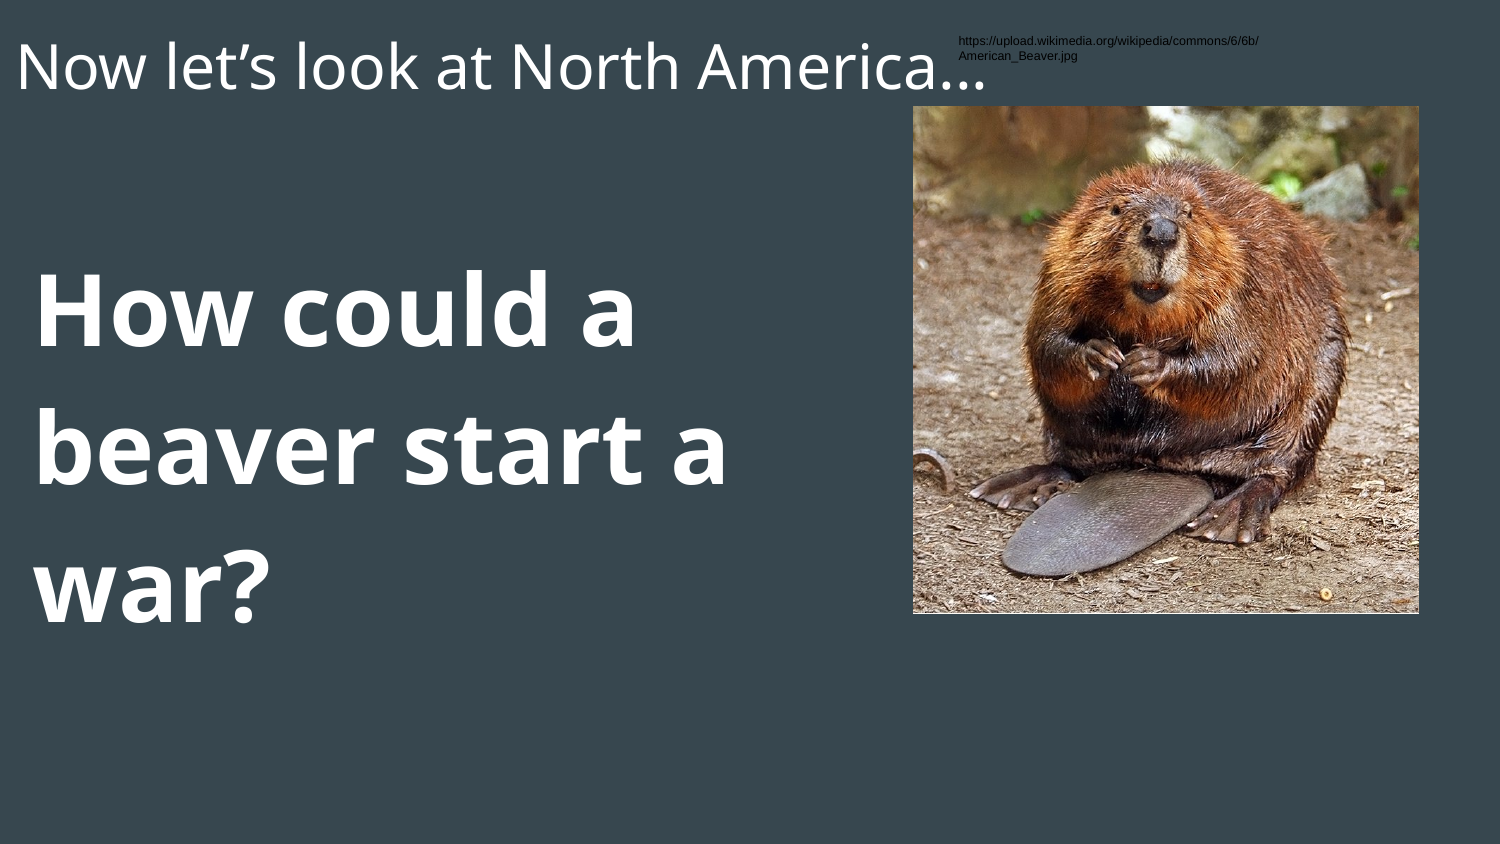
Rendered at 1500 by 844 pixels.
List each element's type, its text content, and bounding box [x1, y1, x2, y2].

text_box https://upload.wikimedia.org/wikipedia/commons/6/6b/American_Beaver.jpg [943, 17, 1371, 74]
picture [913, 105, 1420, 614]
list How could a beaver start a war? [17, 213, 896, 389]
title Now let’s look at North America... [0, 12, 1398, 107]
